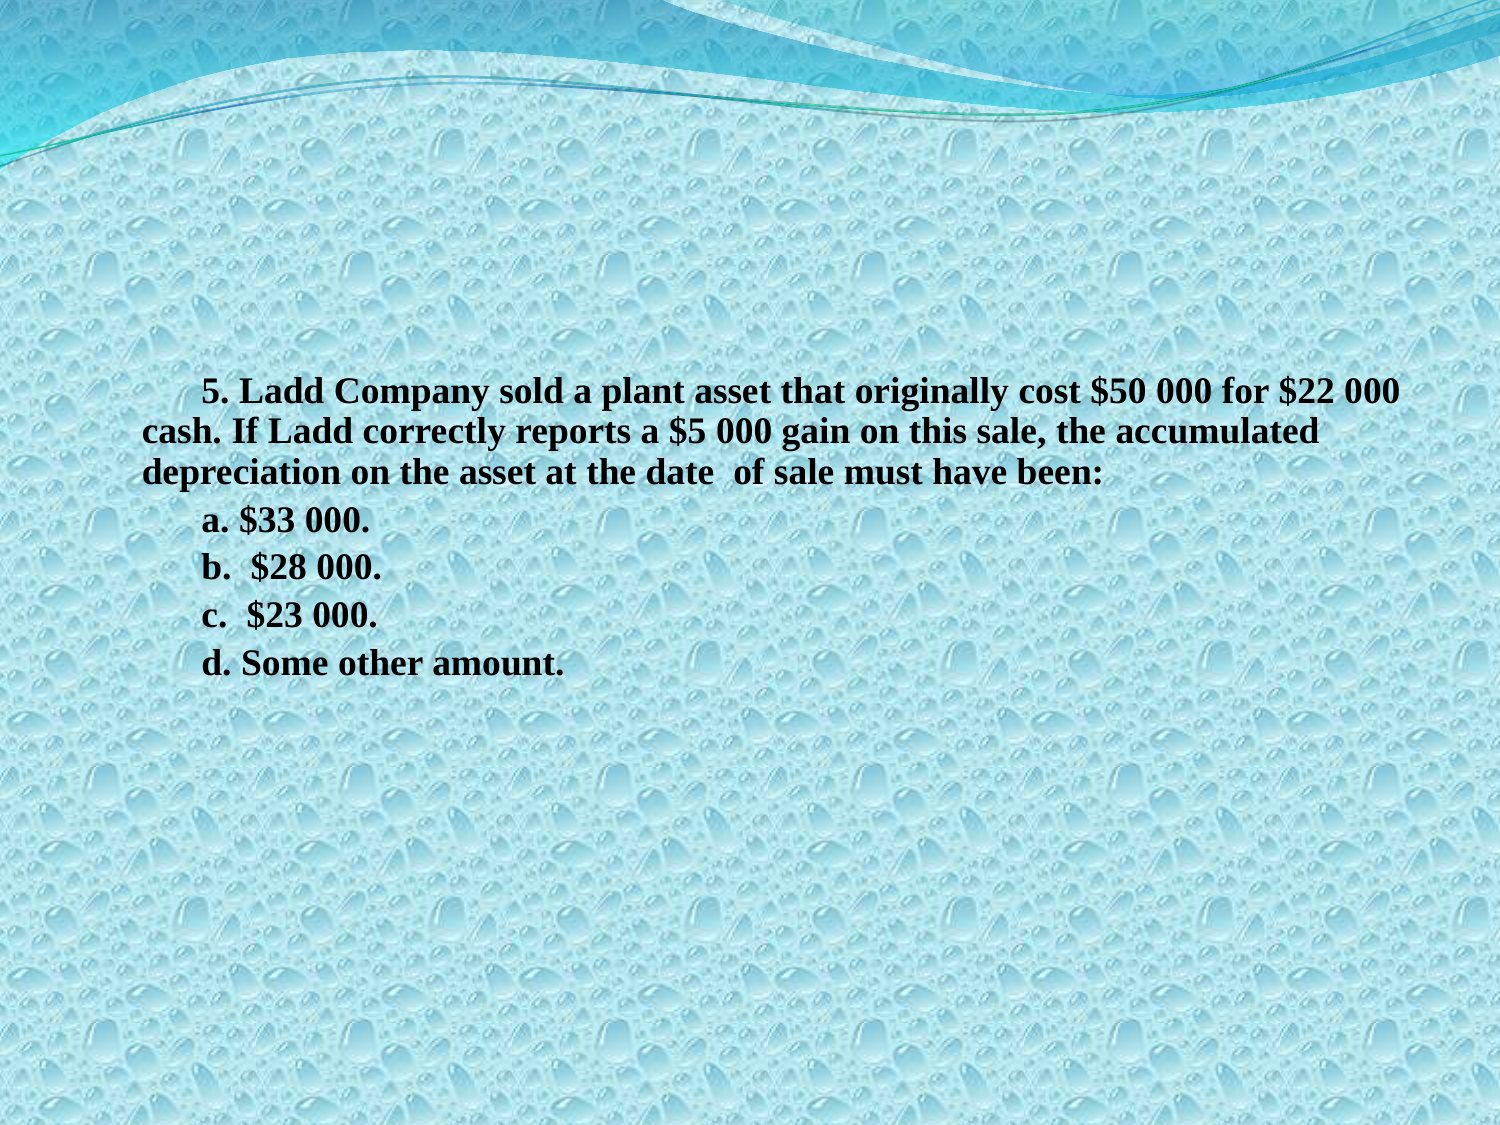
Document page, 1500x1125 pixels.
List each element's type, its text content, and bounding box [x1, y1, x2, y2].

picture [0, 0, 1500, 1125]
list 5. Ladd Company sold a plant asset that originally cost $50 000 for $22 000 cash. If Ladd correctly reports a $5 000 gain on this sale, the accumulated depreciation on the asset at the date of sale must have been: a. $33 000. b. $28 000. c. $23 000. d. Some other amount. [81, 363, 1433, 704]
